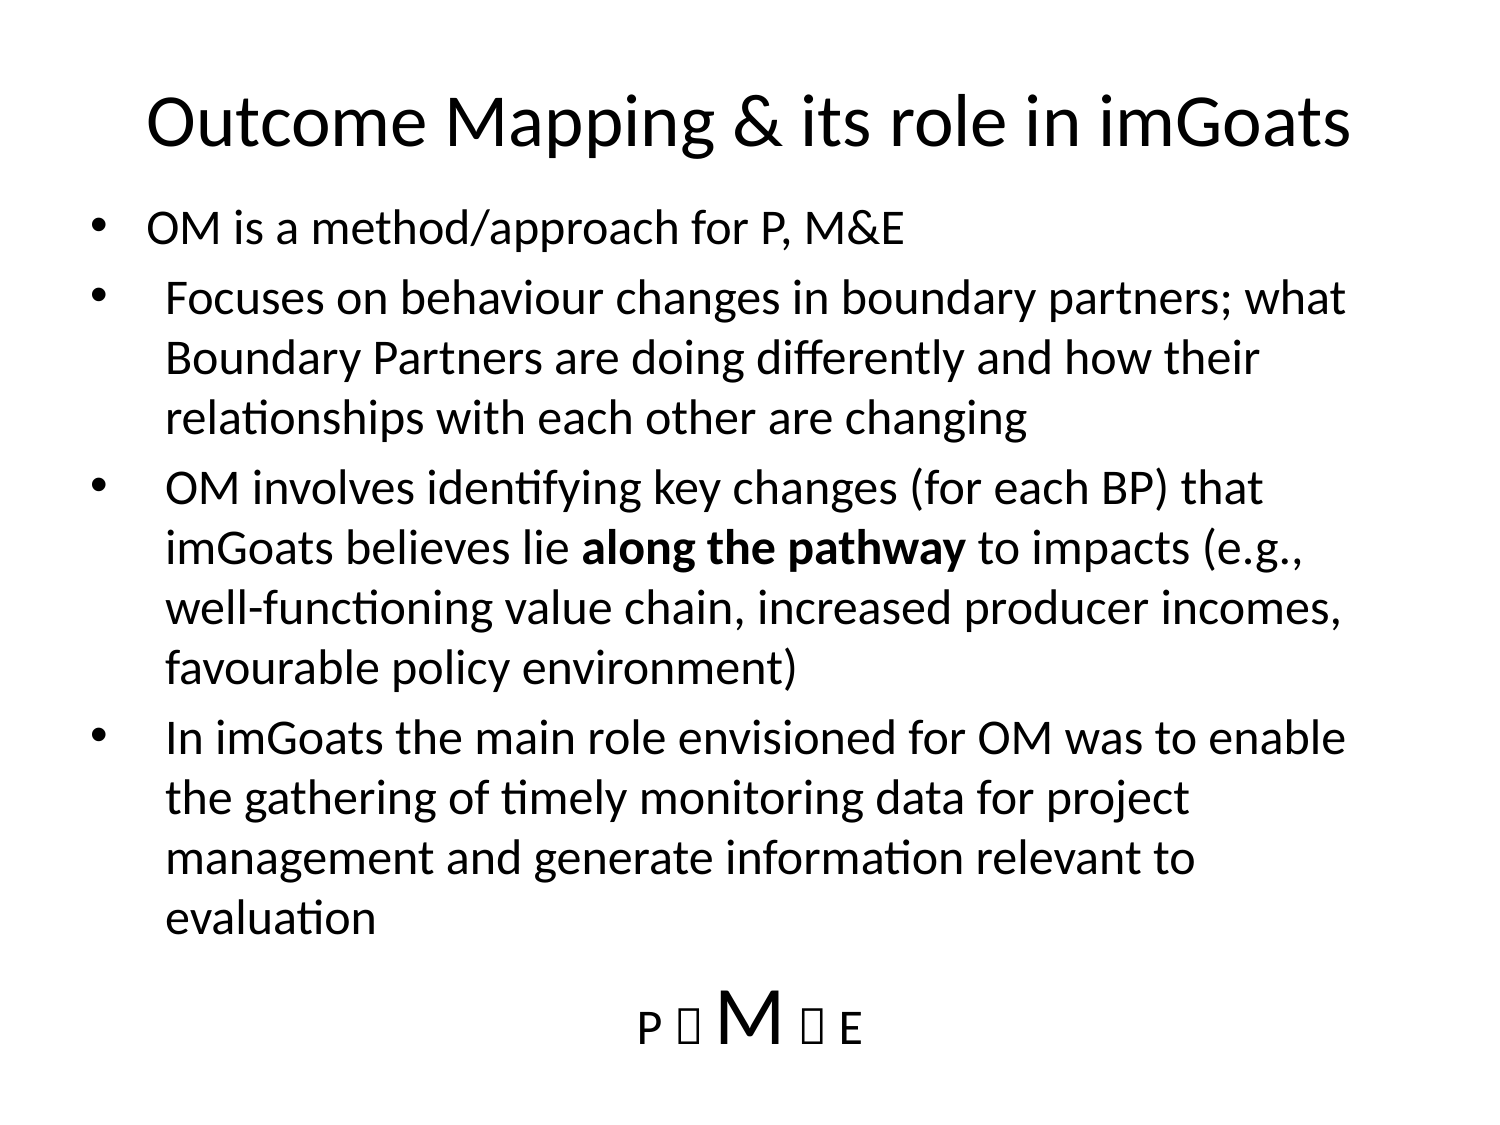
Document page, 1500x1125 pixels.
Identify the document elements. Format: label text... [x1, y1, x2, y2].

title Outcome Mapping & its role in imGoats [75, 45, 1425, 187]
list OM is a method/approach for P, M&E Focuses on behaviour changes in boundary partners; what Boundary Partners are doing differently and how their relationships with each other are changing OM involves identifying key changes (for each BP) that imGoats believes lie along the pathway to impacts (e.g., well-functioning value chain, increased producer incomes, favourable policy environment) In imGoats the main role envisioned for OM was to enable the gathering of timely monitoring data for project management and generate information relevant to evaluation P  M  E [75, 187, 1425, 1073]
